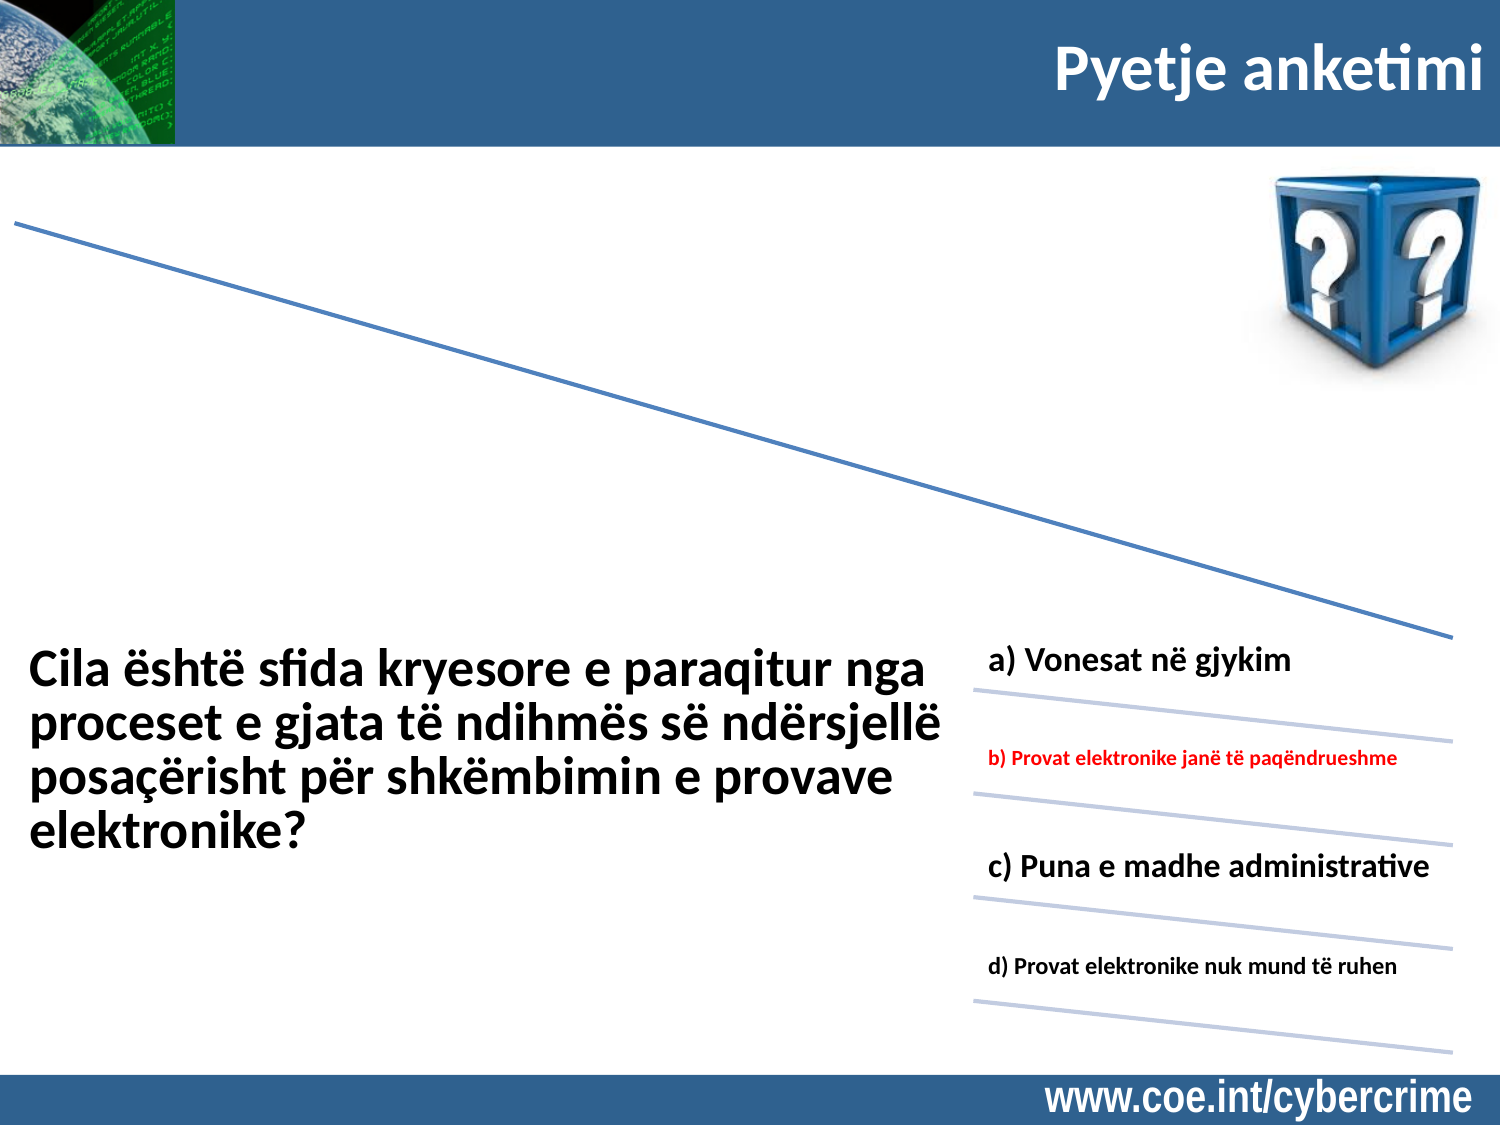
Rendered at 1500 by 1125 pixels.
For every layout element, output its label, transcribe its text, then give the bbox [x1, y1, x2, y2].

text_box www.coe.int/cybercrime [1030, 1059, 1500, 1125]
text_box [0, 1073, 1030, 1125]
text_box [14, 222, 1454, 1053]
picture [0, 0, 175, 144]
text_box Pyetje anketimi [177, 0, 1500, 149]
picture [1227, 115, 1500, 406]
